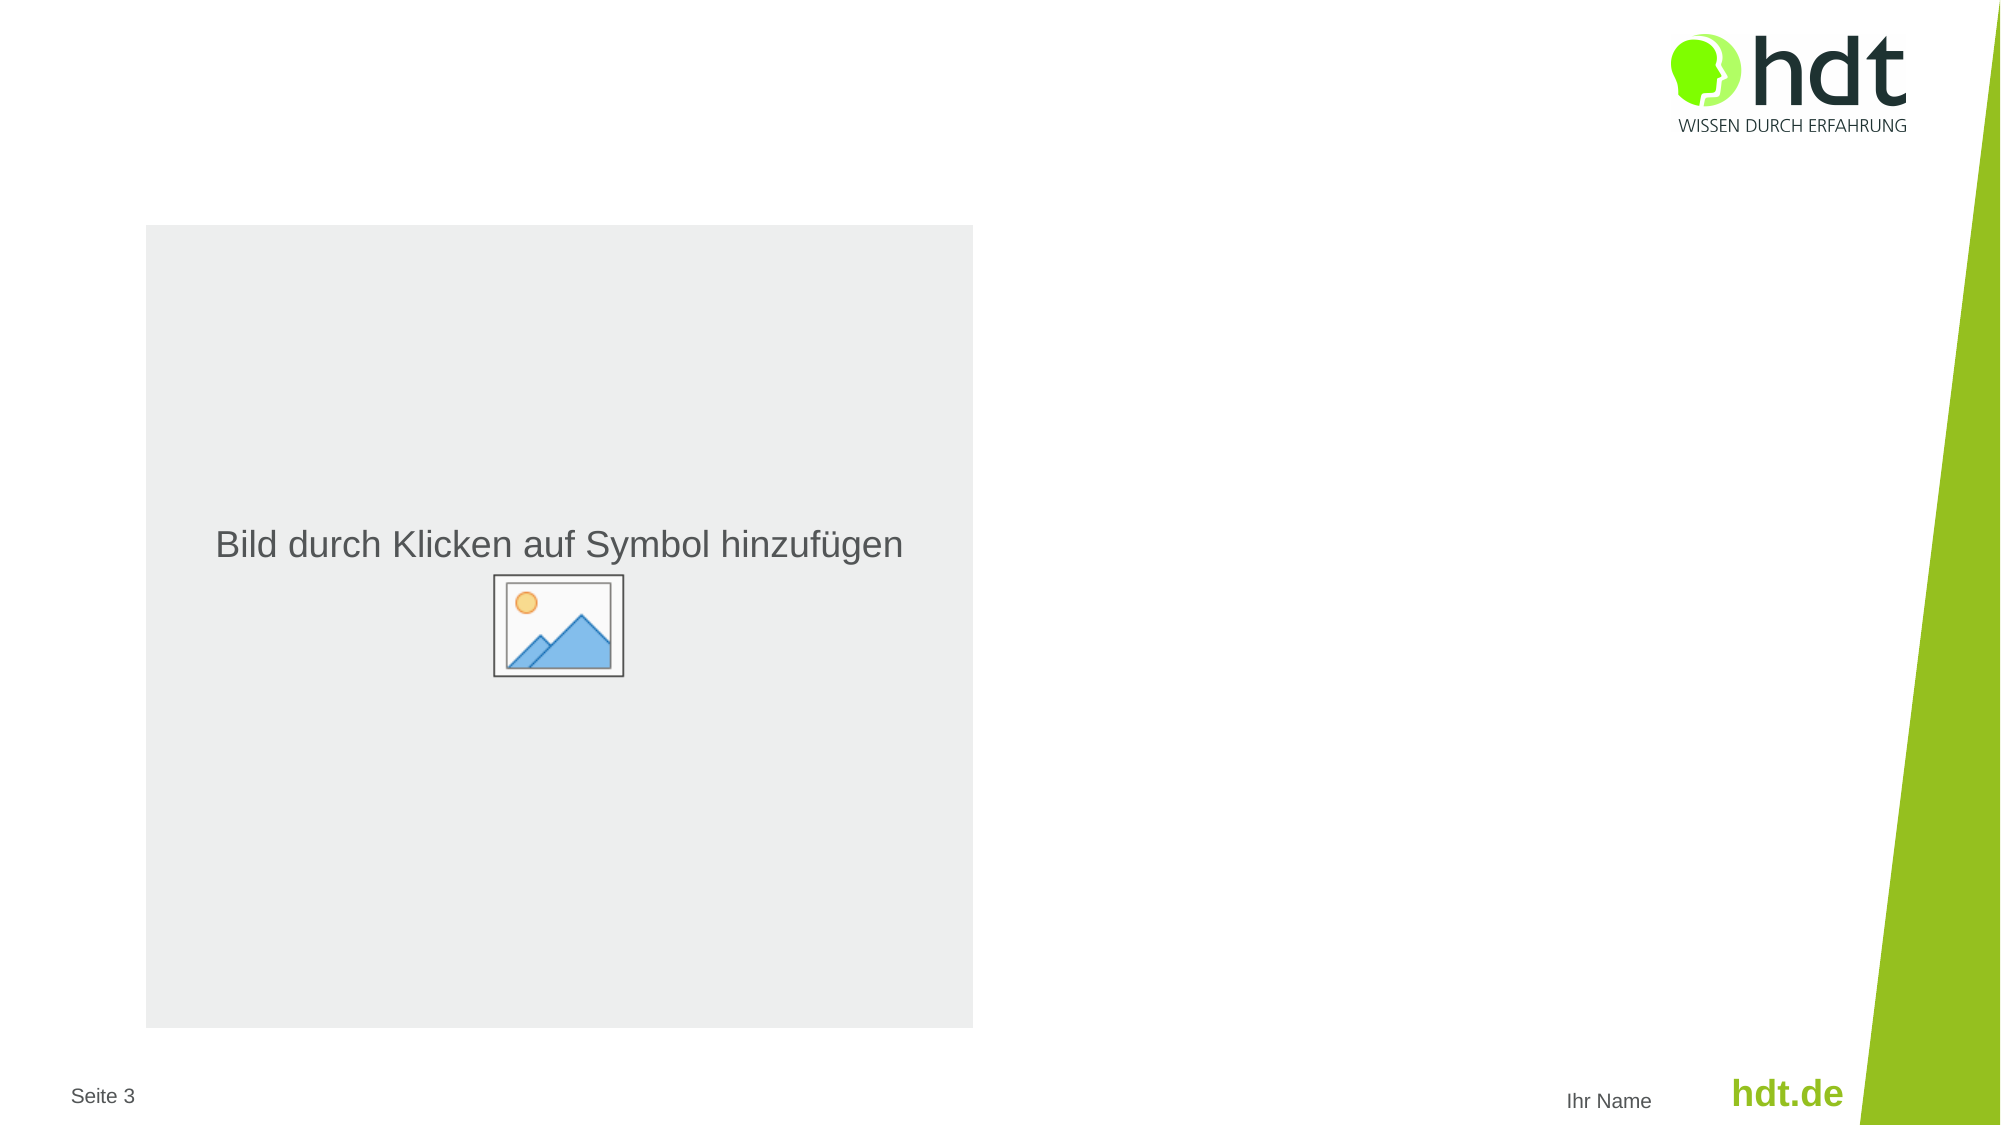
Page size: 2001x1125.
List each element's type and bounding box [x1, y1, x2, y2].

picture [146, 224, 973, 1028]
picture [1671, 34, 1906, 132]
